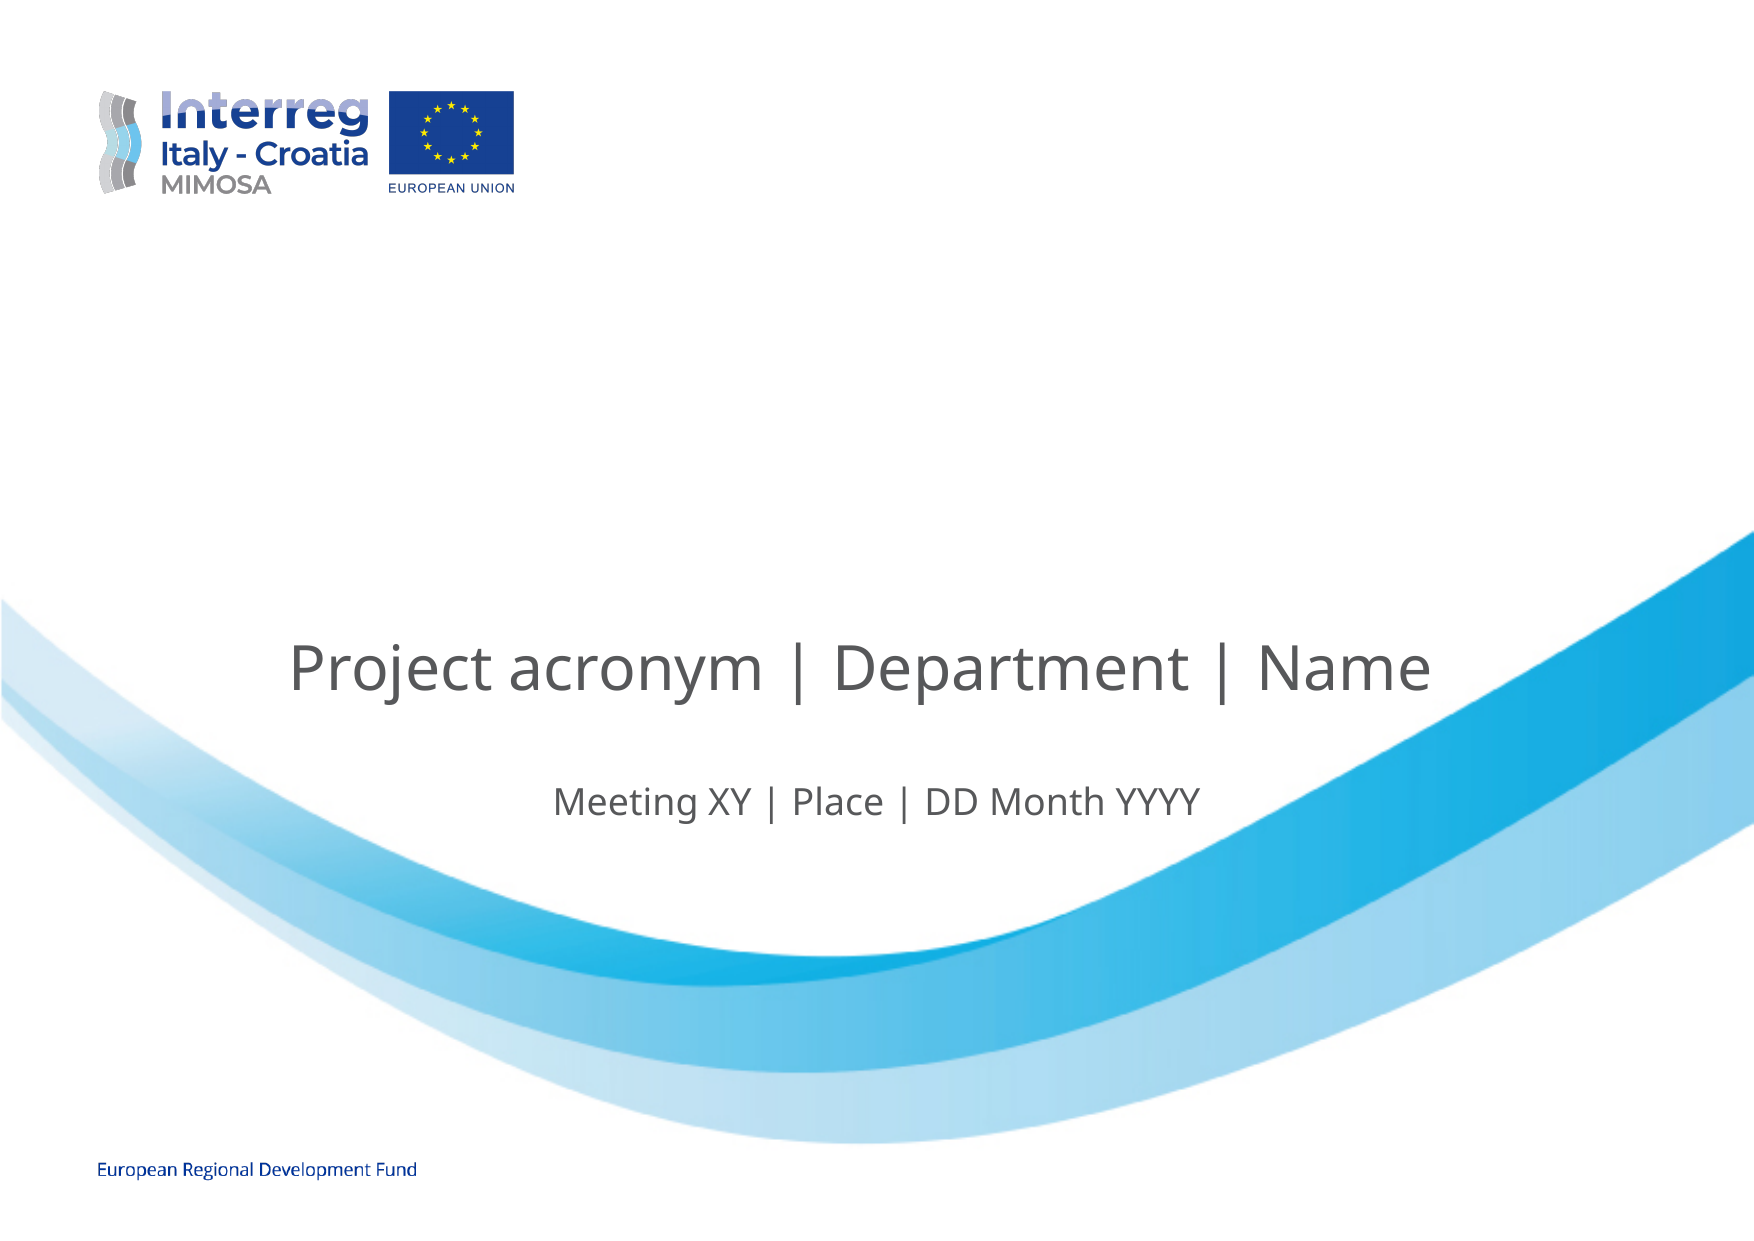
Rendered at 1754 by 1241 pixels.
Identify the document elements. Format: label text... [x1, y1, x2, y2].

subtitle Project acronym | Department | Name [211, 626, 1512, 713]
picture [0, 512, 1754, 1240]
text_box Meeting XY | Place | DD Month YYYY [404, 769, 1350, 832]
picture [82, 70, 530, 220]
